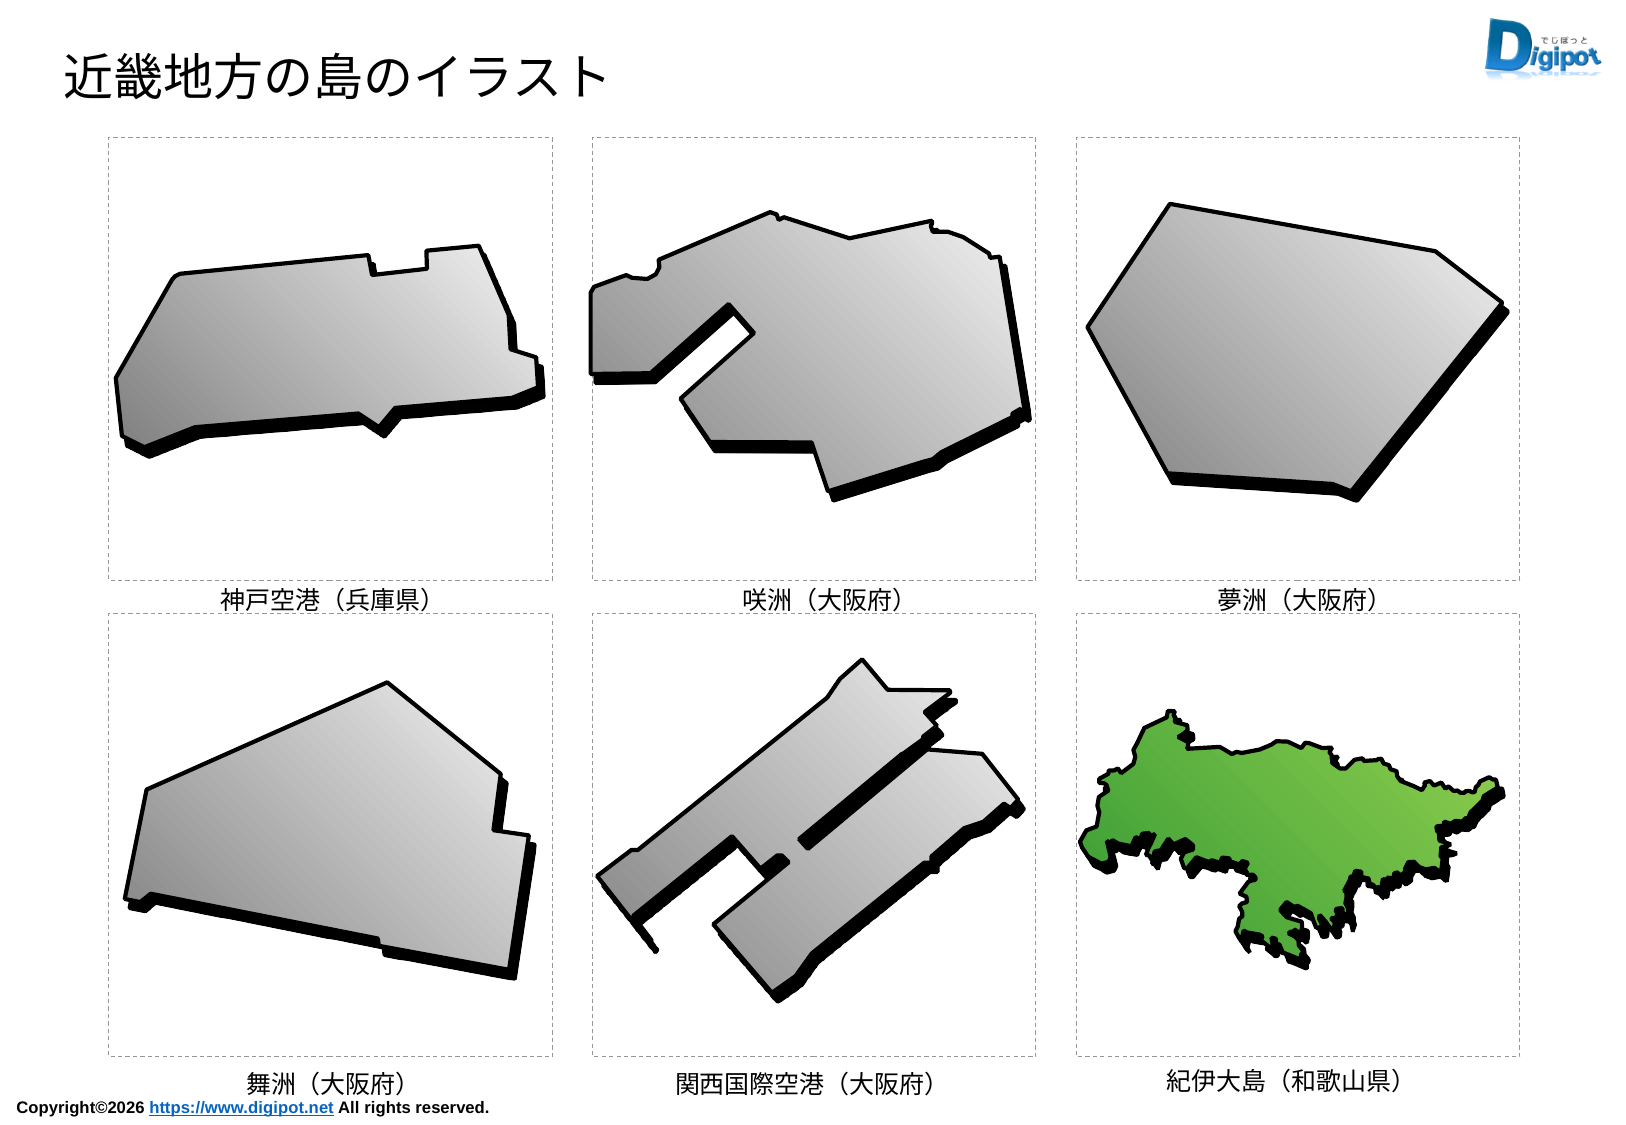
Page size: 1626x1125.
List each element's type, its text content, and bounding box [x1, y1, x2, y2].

text_box [114, 244, 540, 449]
text_box [1086, 202, 1504, 493]
text_box 近畿地方の島のイラスト [48, 38, 628, 113]
picture [1485, 18, 1602, 82]
text_box 舞洲（大阪府） [231, 1061, 436, 1107]
text_box [123, 681, 530, 971]
text_box [1078, 709, 1499, 961]
text_box 夢洲（大阪府） [1203, 577, 1408, 623]
text_box [596, 658, 1020, 994]
text_box 神戸空港（兵庫県） [206, 577, 461, 623]
text_box 関西国際空港（大阪府） [660, 1061, 965, 1107]
text_box 咲洲（大阪府） [727, 577, 933, 623]
text_box [589, 211, 1026, 493]
text_box 紀伊大島（和歌山県） [1151, 1058, 1432, 1104]
